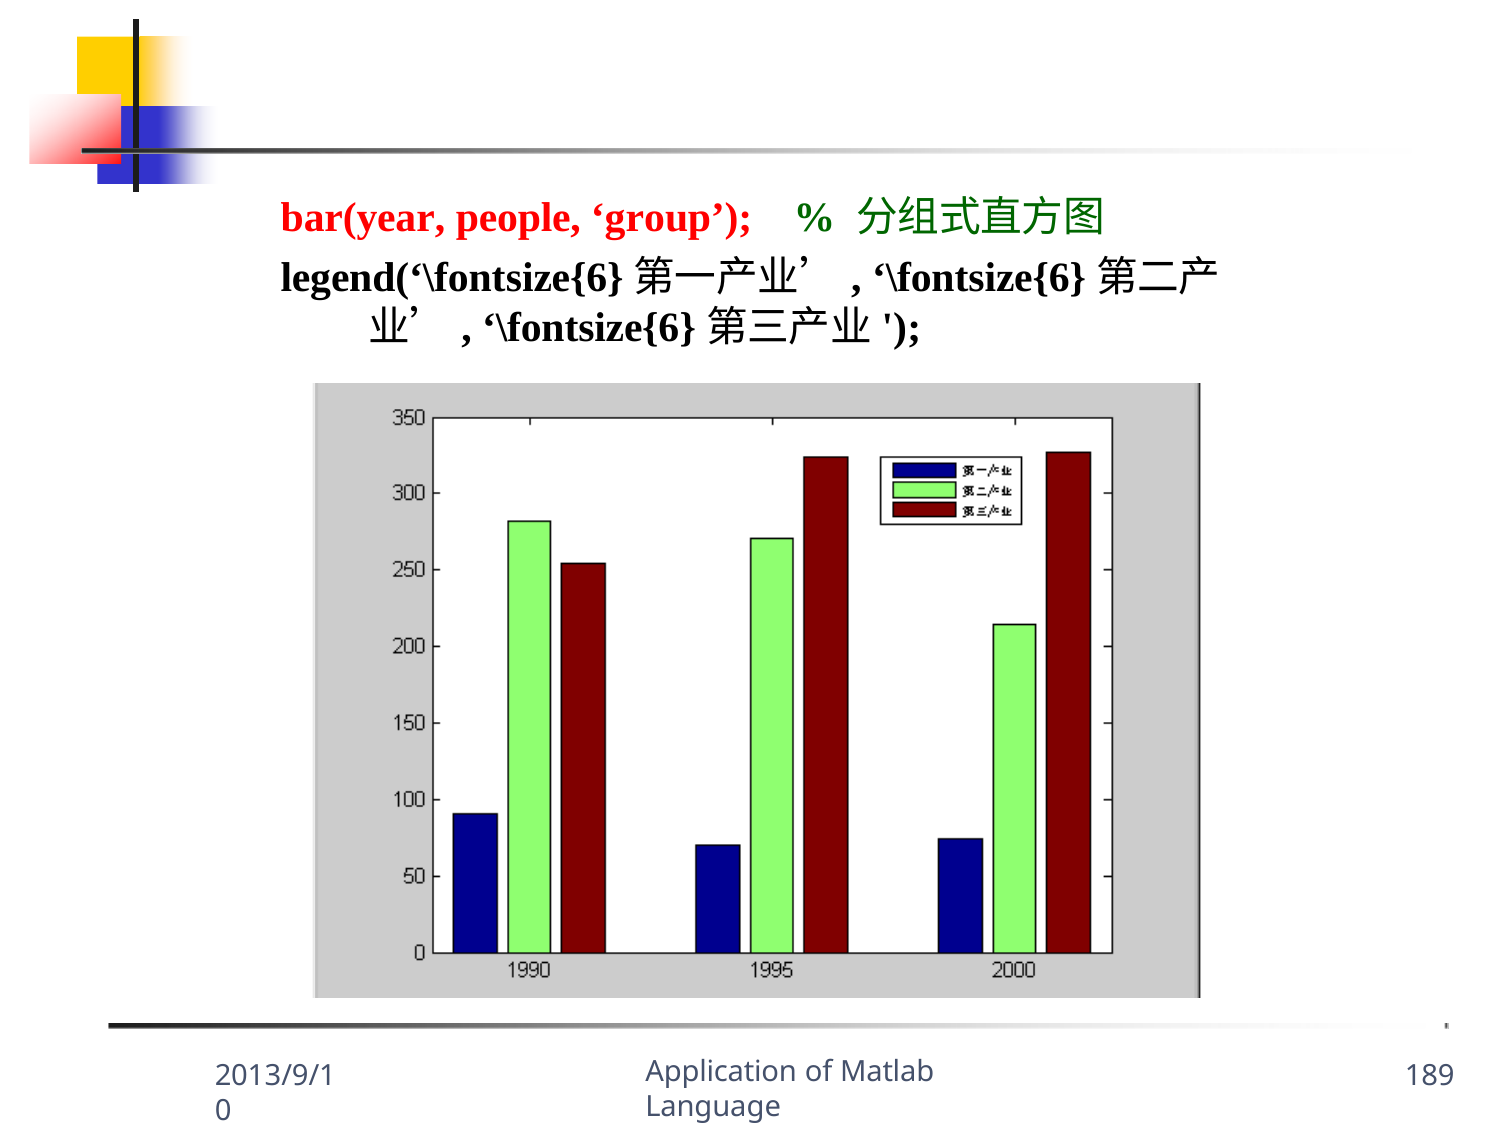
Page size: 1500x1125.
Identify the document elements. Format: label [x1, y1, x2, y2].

slide_number [643, 1051, 987, 1125]
text_box [278, 189, 1291, 350]
picture [29, 36, 1431, 184]
picture [108, 1023, 1458, 1029]
text_box [312, 383, 1201, 998]
footer [212, 1056, 351, 1125]
slide_number [1400, 1056, 1457, 1125]
